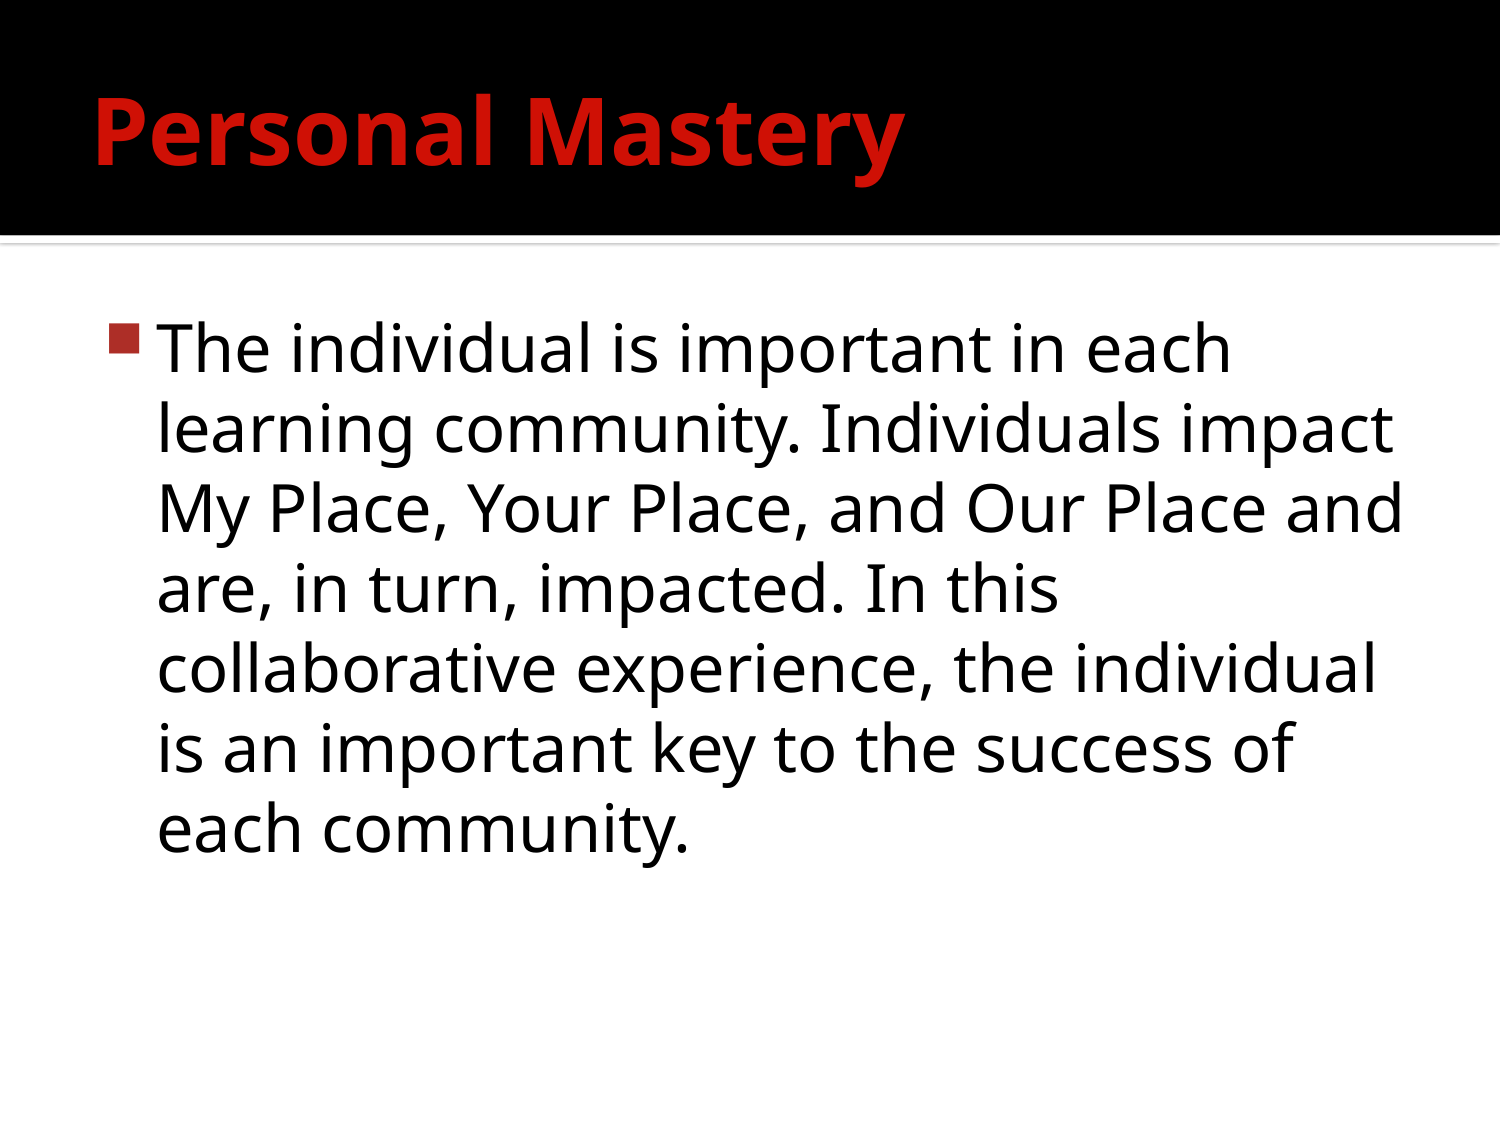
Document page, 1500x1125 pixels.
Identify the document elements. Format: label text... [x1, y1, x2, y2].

list The individual is important in each learning community. Individuals impact My Place, Your Place, and Our Place and are, in turn, impacted. In this collaborative experience, the individual is an important key to the success of each community. [75, 291, 1425, 1050]
title Personal Mastery [75, 25, 1425, 231]
